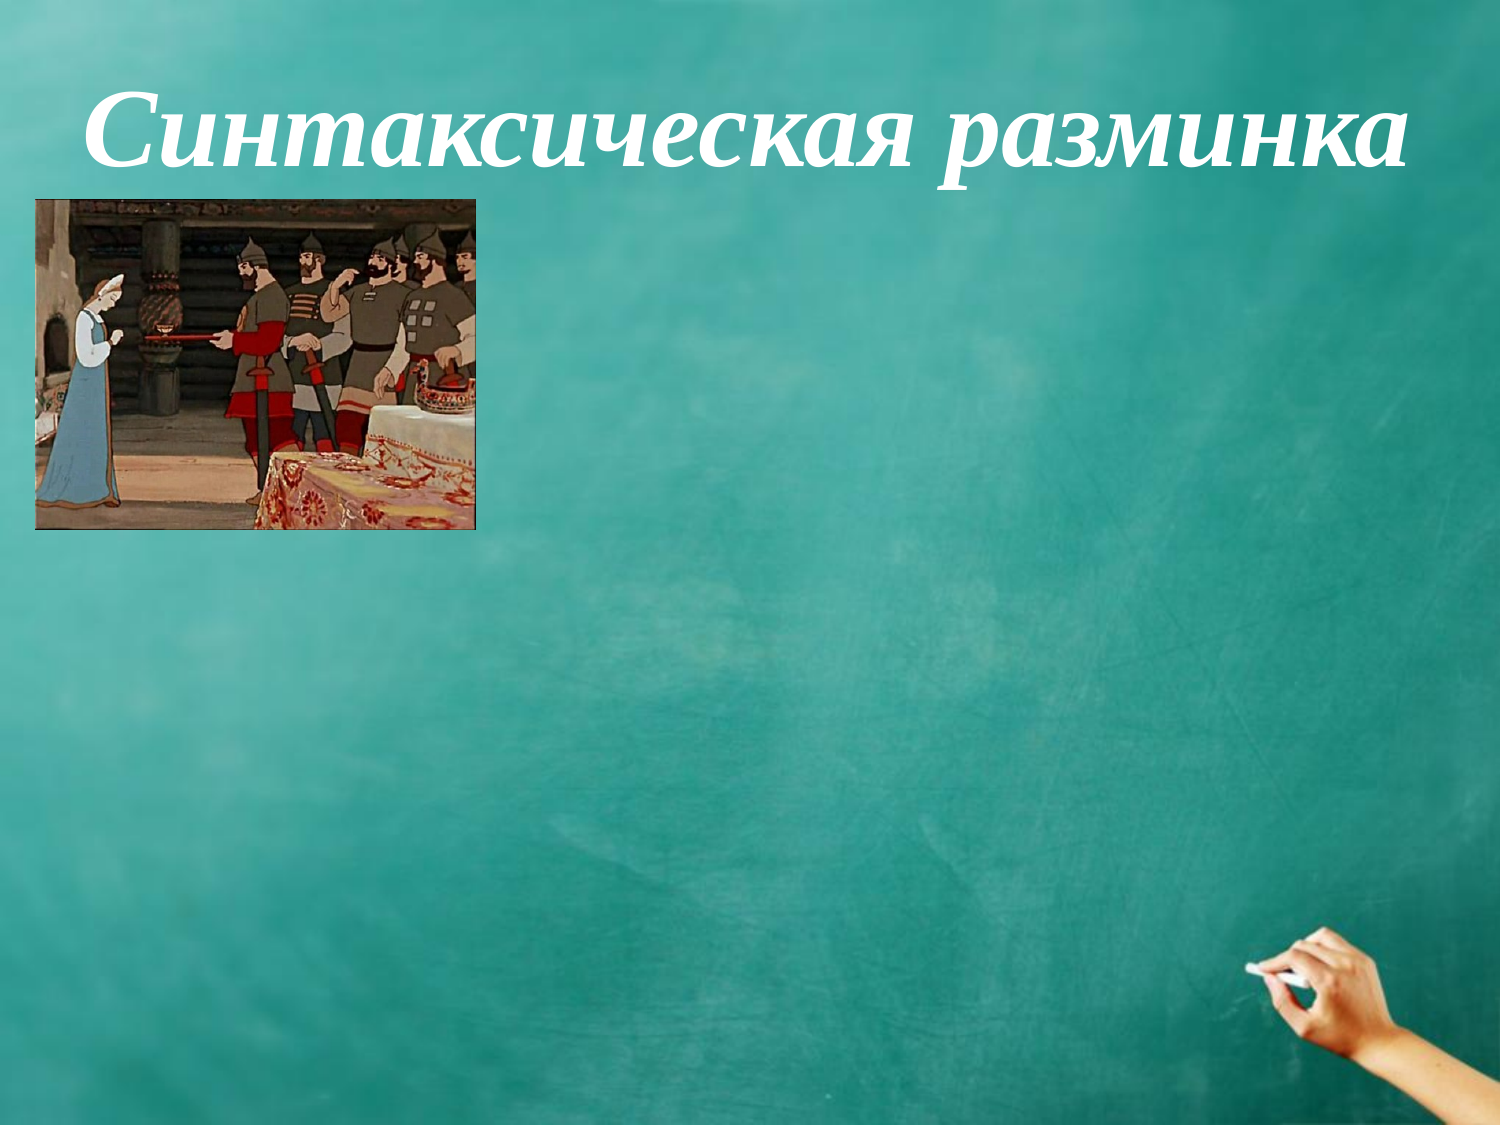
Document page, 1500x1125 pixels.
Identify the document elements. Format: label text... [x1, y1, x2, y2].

text_box Синтаксическая разминка [67, 46, 1427, 197]
picture [0, 0, 1500, 1125]
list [34, 198, 476, 530]
